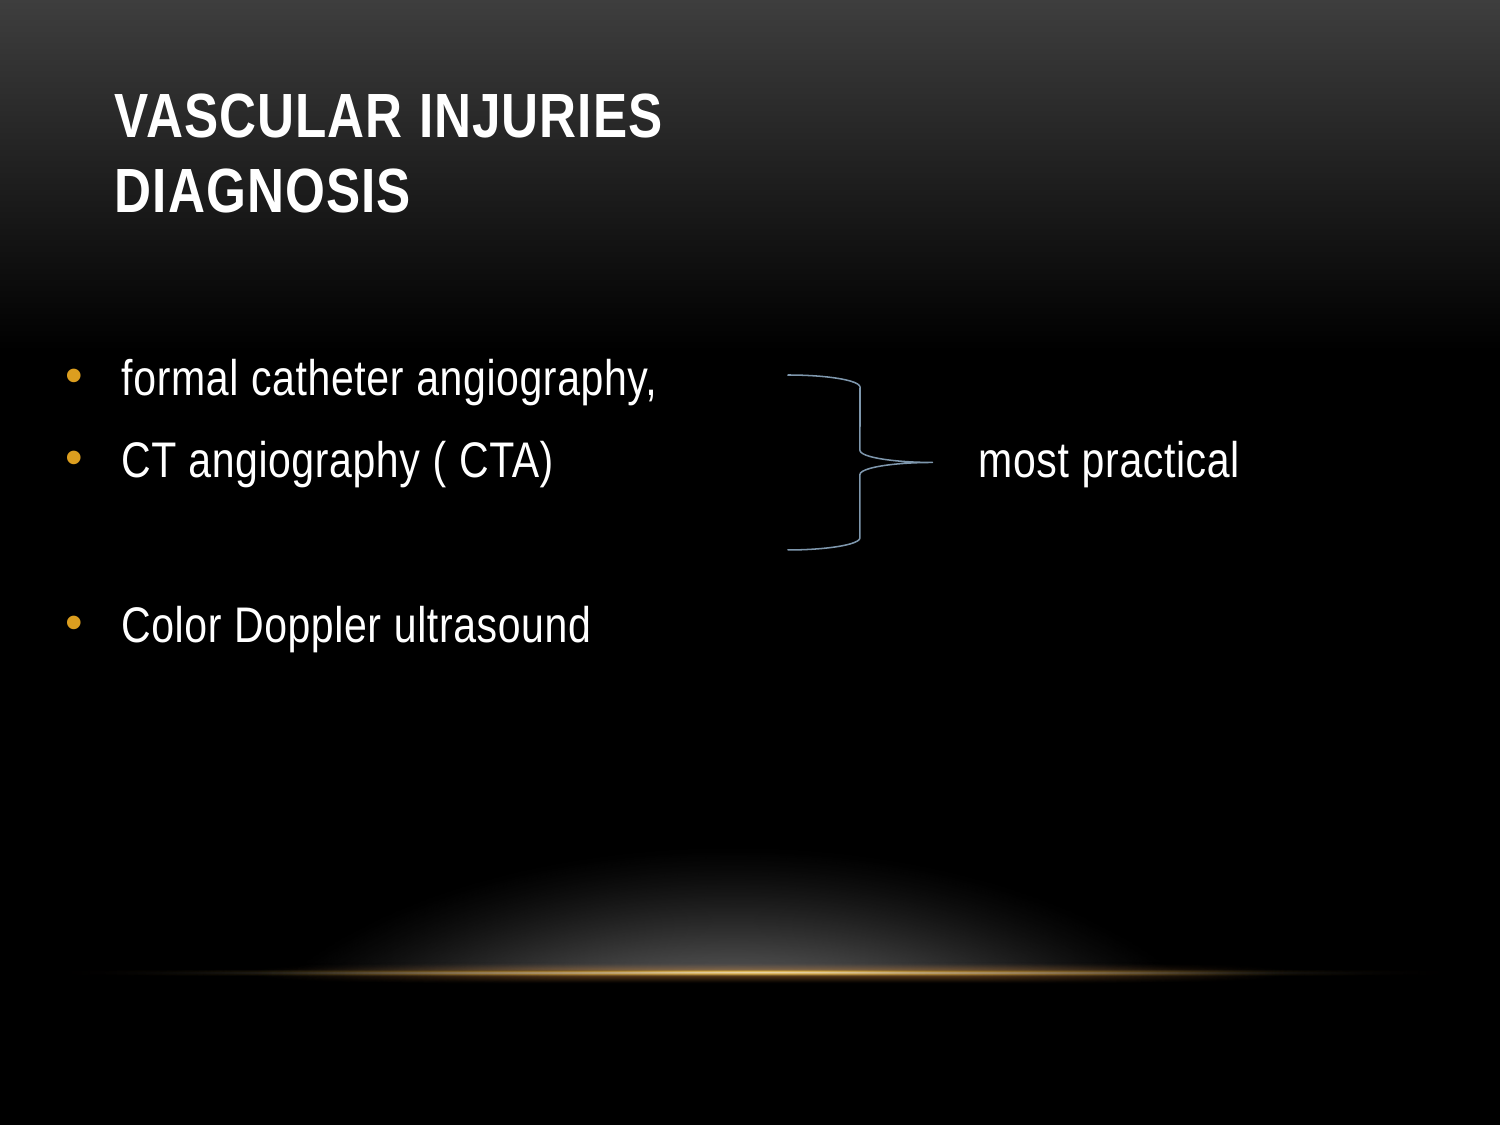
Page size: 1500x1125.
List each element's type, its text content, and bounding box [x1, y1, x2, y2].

text_box [787, 374, 934, 551]
list formal catheter angiography, CT angiography ( CTA) most practical Color Doppler ultrasound [50, 337, 1425, 1080]
title Vascular injuries Diagnosis [99, 45, 1400, 233]
picture [0, 0, 1500, 1125]
